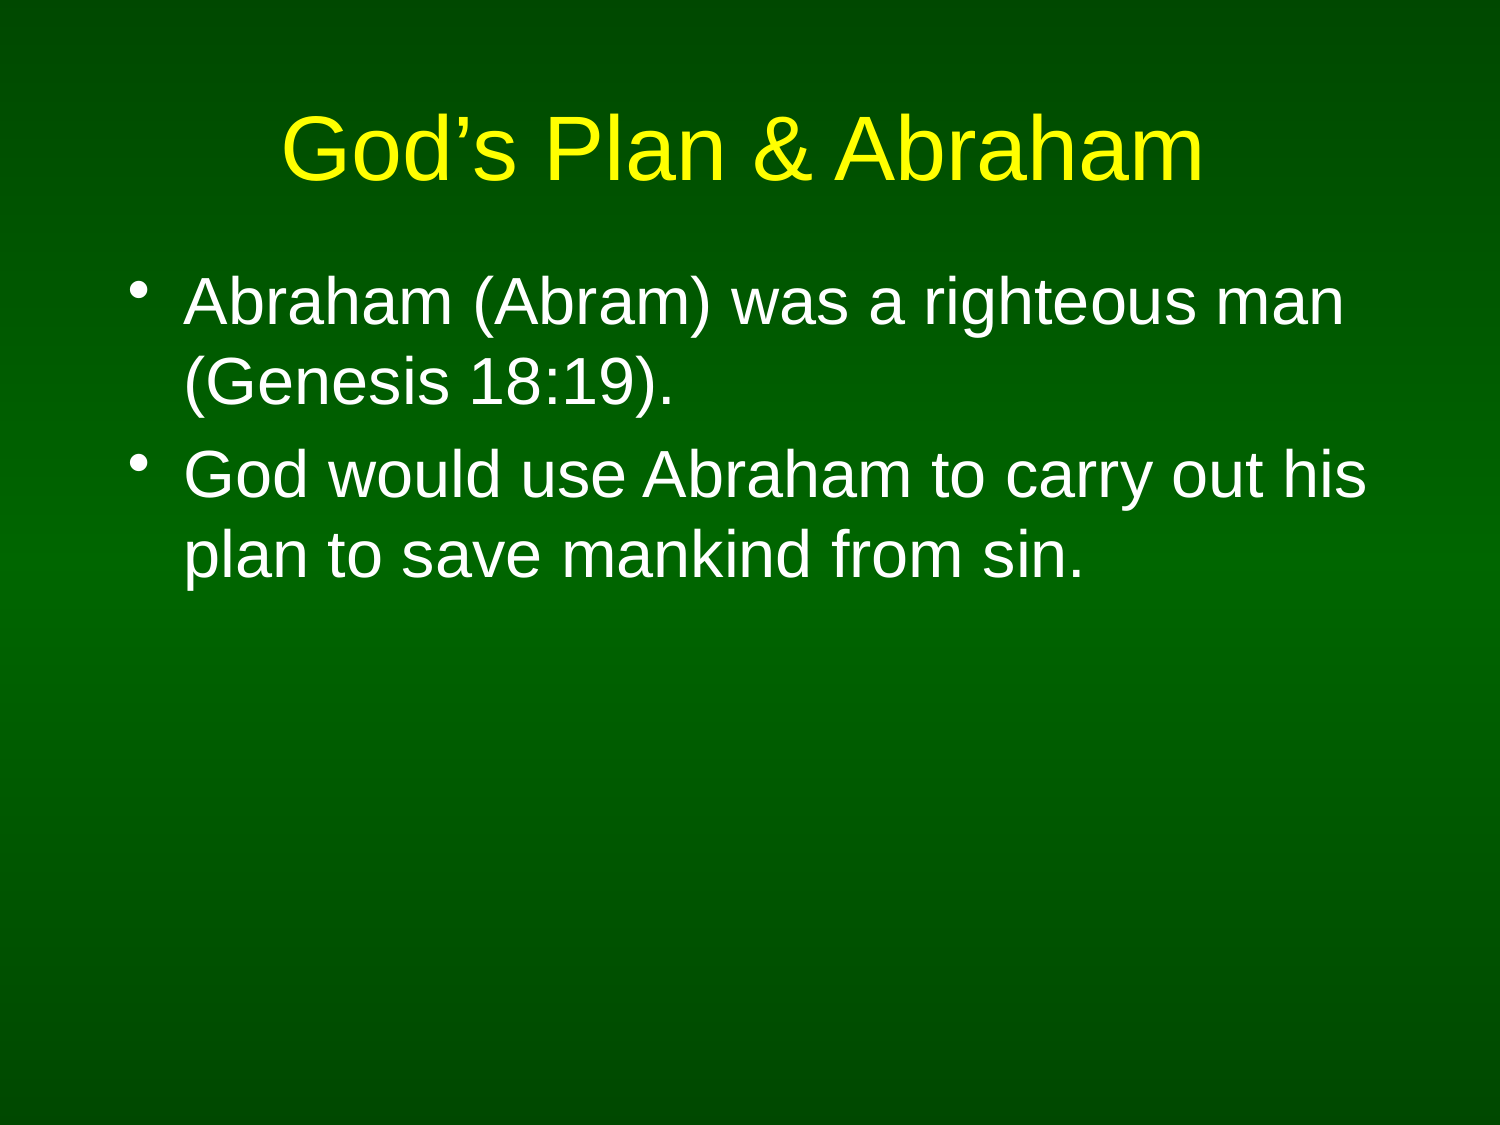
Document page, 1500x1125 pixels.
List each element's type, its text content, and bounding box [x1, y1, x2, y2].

title God’s Plan & Abraham [50, 50, 1438, 238]
list Abraham (Abram) was a righteous man (Genesis 18:19). God would use Abraham to carry out his plan to save mankind from sin. [112, 249, 1438, 900]
